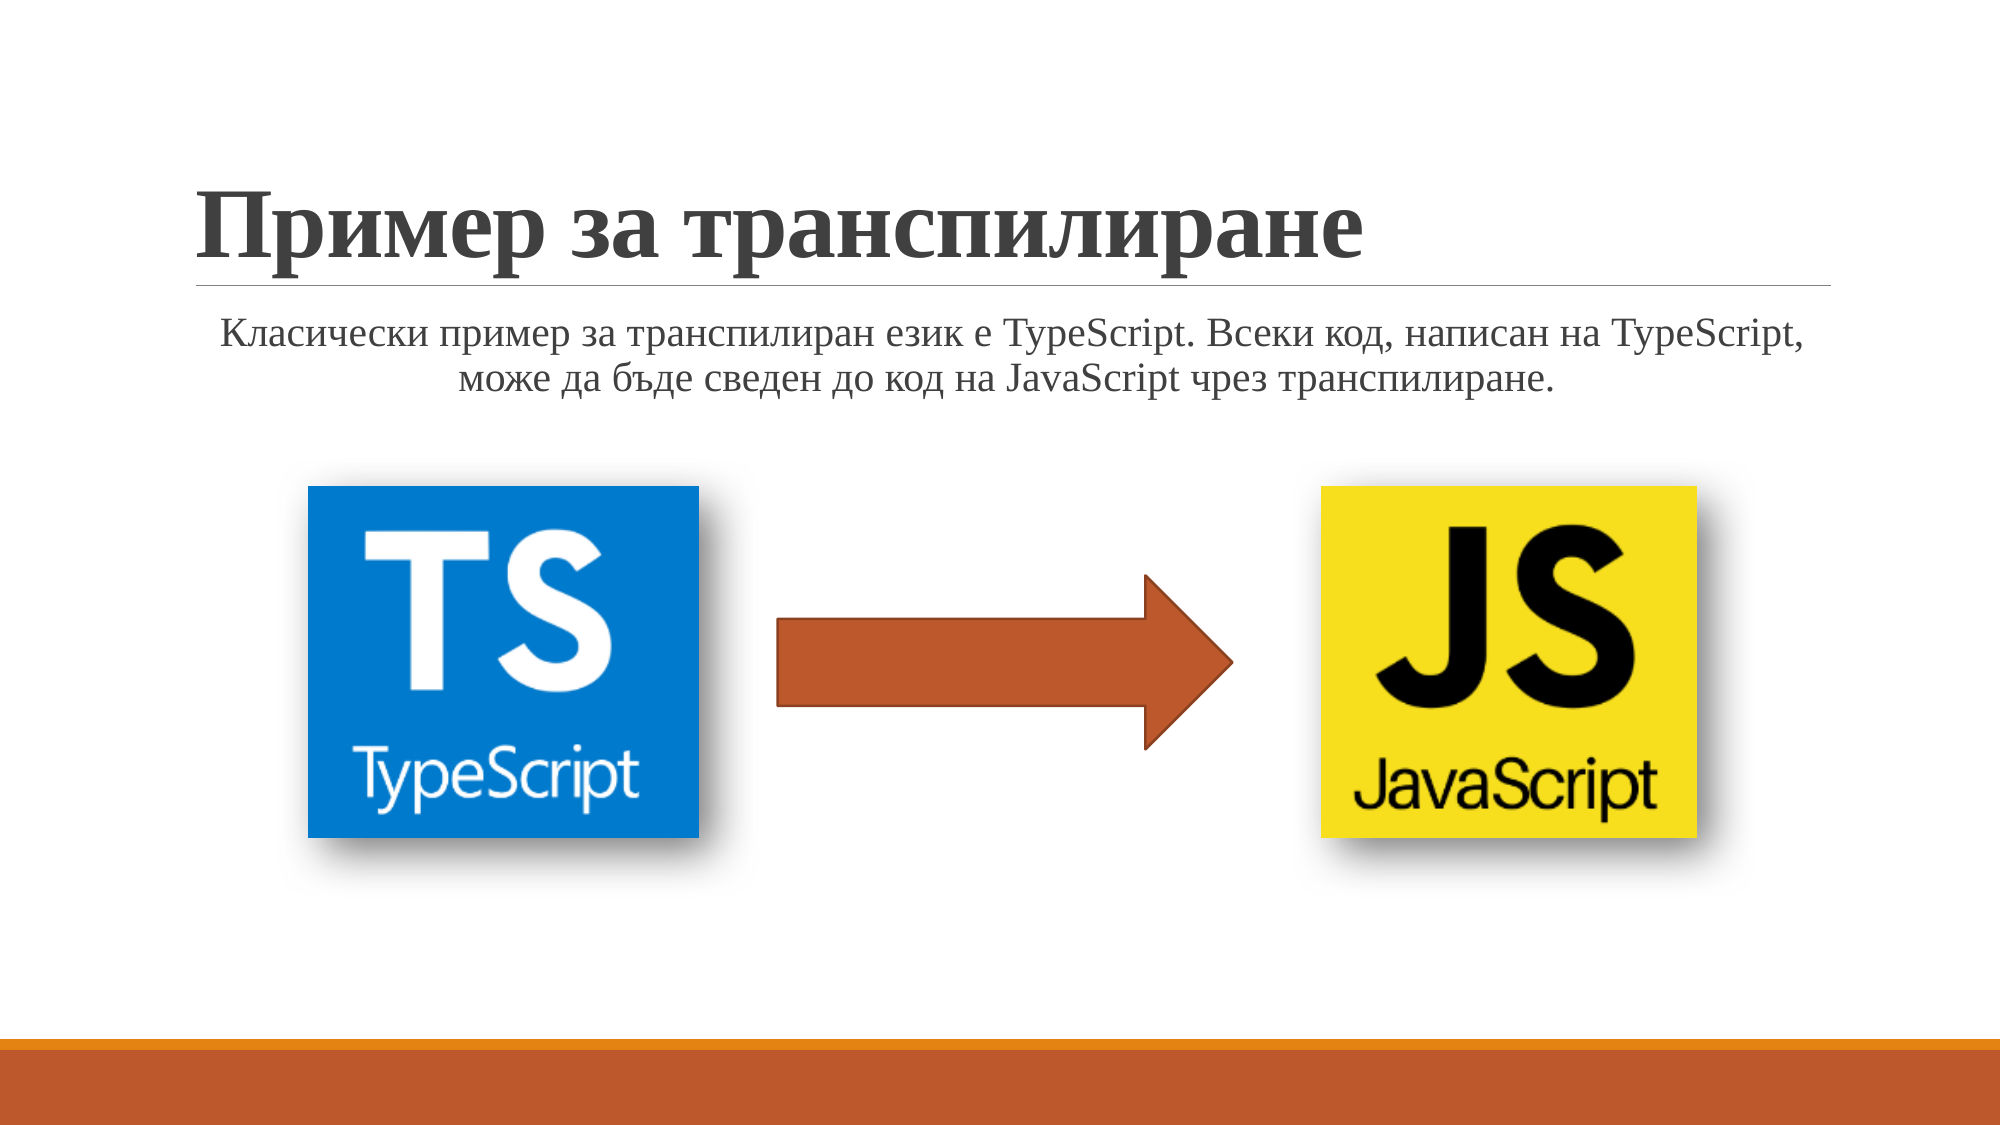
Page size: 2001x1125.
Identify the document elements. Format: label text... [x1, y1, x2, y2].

picture [307, 486, 700, 839]
title Пример за транспилиране [180, 47, 1830, 285]
list Класически пример за транспилиран език е TypeScript. Всеки код, написан на TypeScript, може да бъде сведен до код на JavaScript чрез транспилиране. [180, 302, 1830, 963]
text_box [776, 574, 1234, 751]
picture [1321, 486, 1697, 839]
